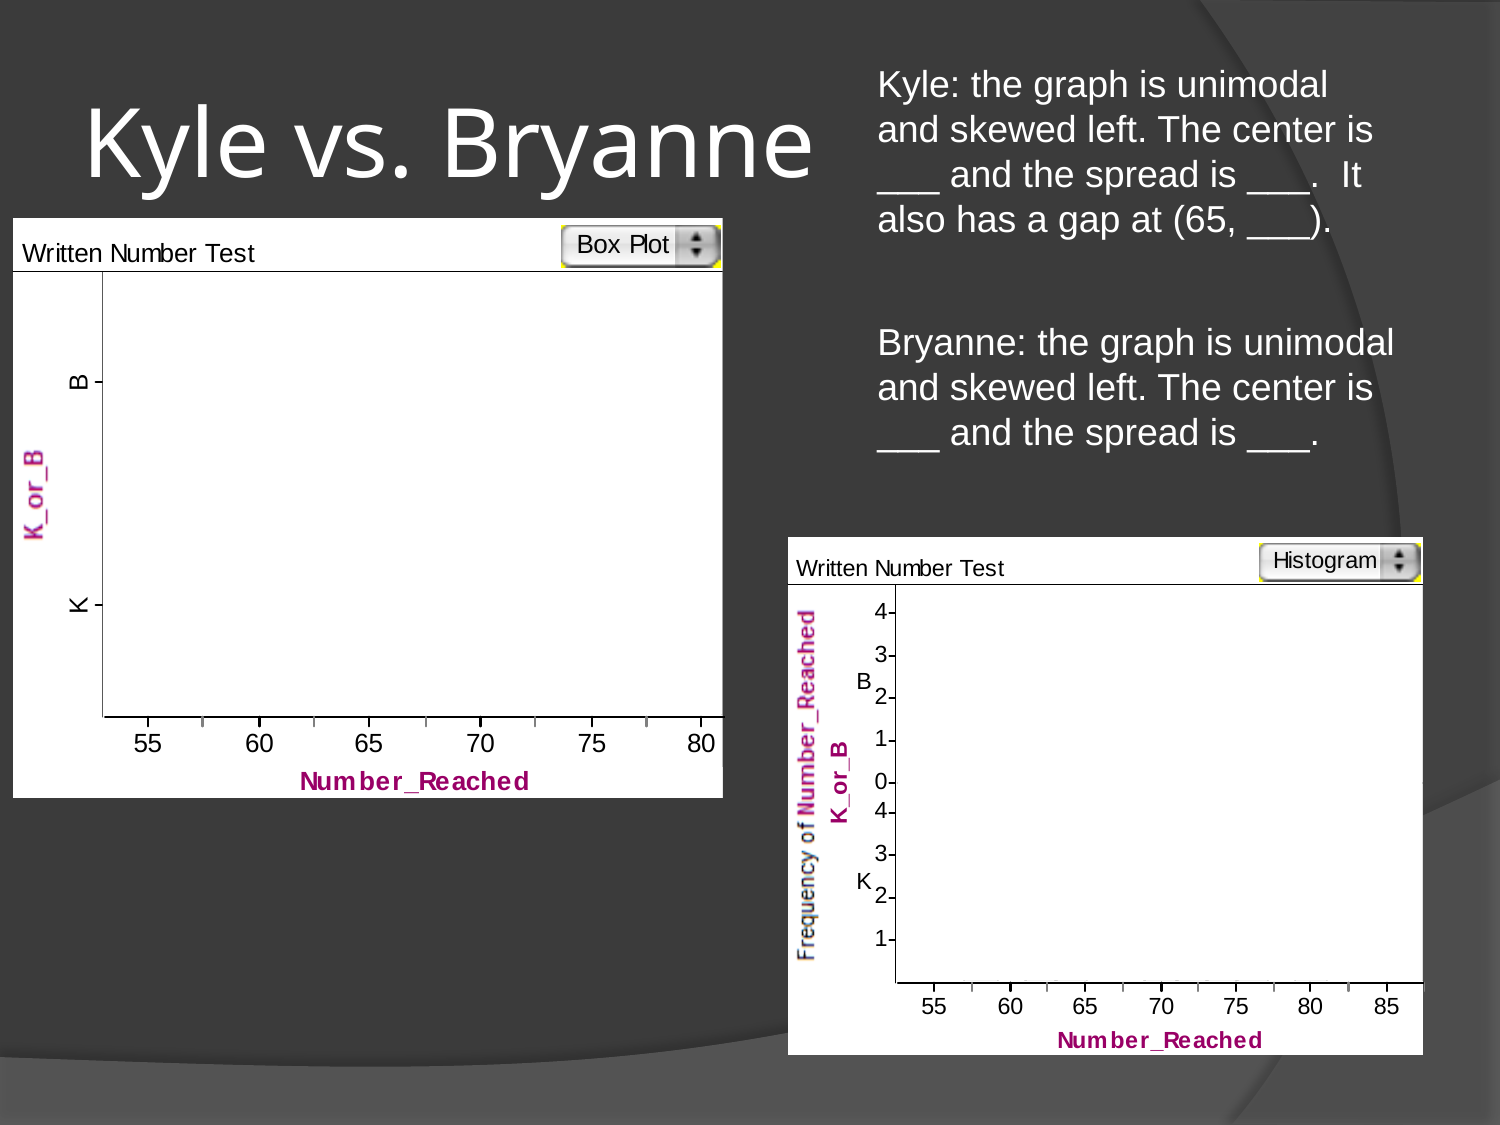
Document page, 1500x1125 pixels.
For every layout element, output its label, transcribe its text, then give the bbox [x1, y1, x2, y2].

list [787, 536, 1426, 1058]
picture [12, 217, 726, 801]
text_box Kyle: the graph is unimodal and skewed left. The center is ___ and the spread is ___. It also has a gap at (65, ___). [862, 53, 1413, 248]
text_box Bryanne: the graph is unimodal and skewed left. The center is ___ and the spread is ___. [862, 310, 1425, 461]
title Kyle vs. Bryanne [75, 45, 1300, 233]
